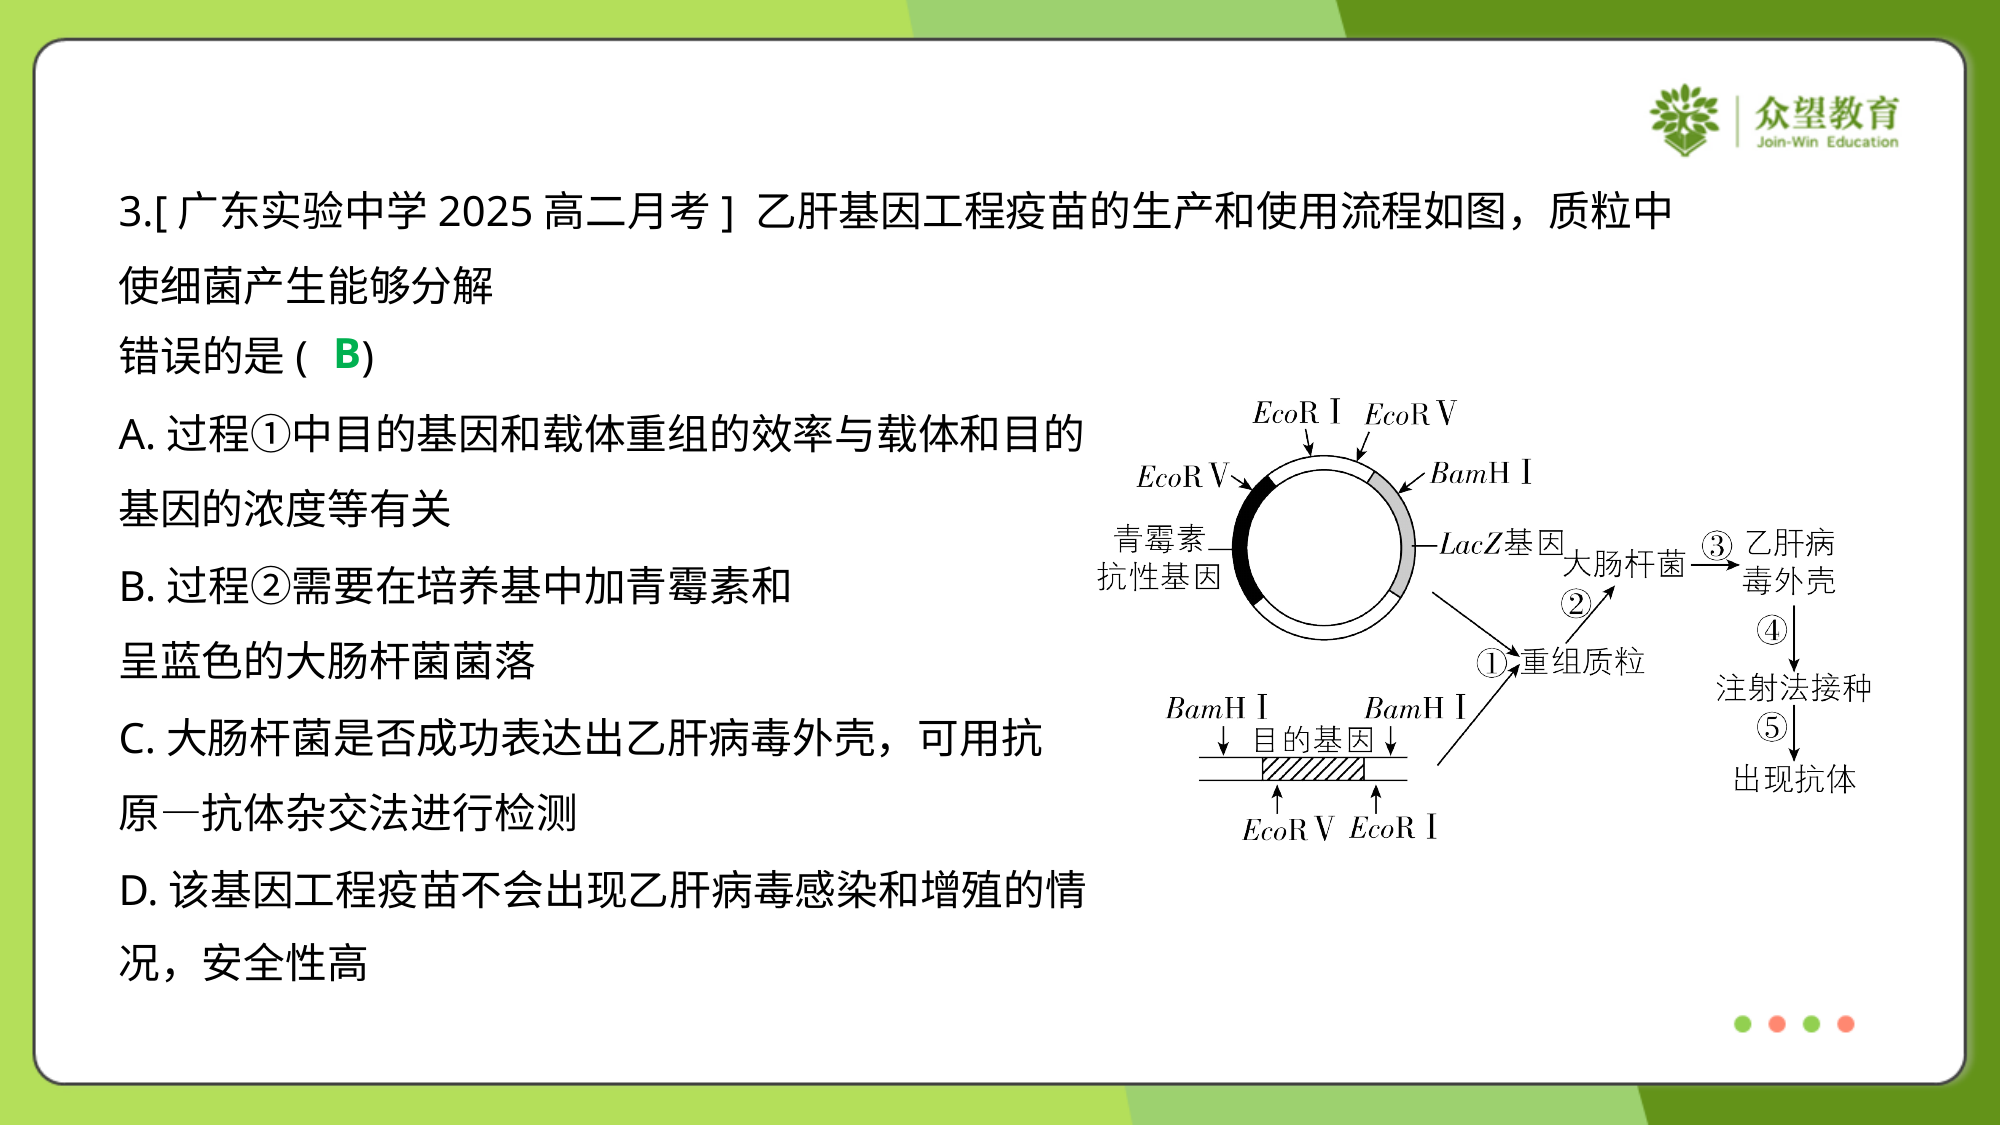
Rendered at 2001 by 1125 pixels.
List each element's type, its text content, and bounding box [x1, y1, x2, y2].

text_box B [317, 306, 377, 371]
picture [0, 0, 2000, 1125]
